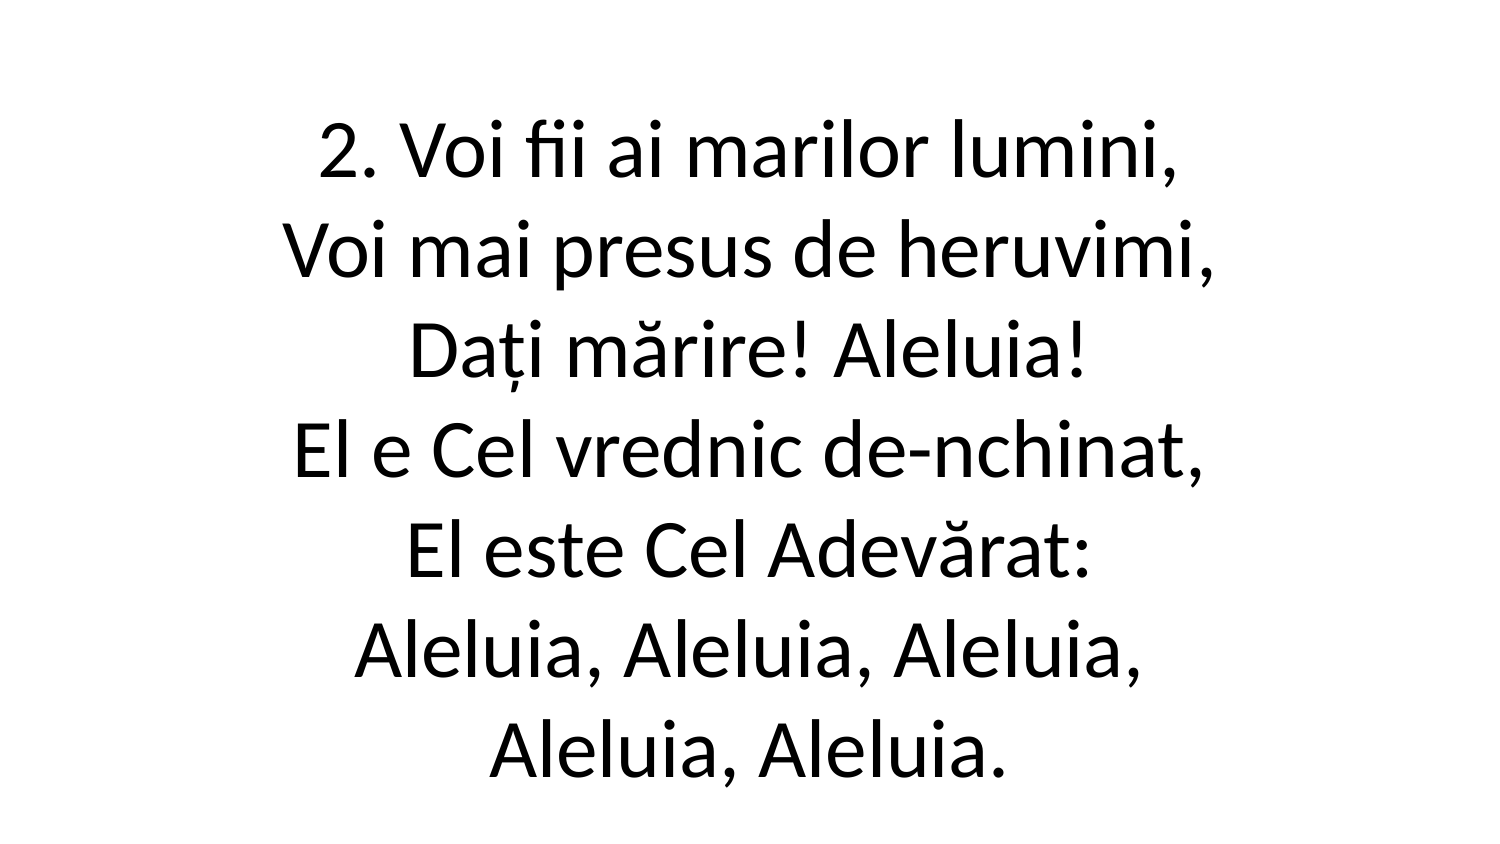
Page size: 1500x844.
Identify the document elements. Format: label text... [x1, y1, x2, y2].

text_box 2. Voi fii ai marilor lumini, Voi mai presus de heruvimi, Dați mărire! Aleluia! El e Cel vrednic de-nchinat, El este Cel Adevărat: Aleluia, Aleluia, Aleluia, Aleluia, Aleluia. [267, 42, 1233, 802]
